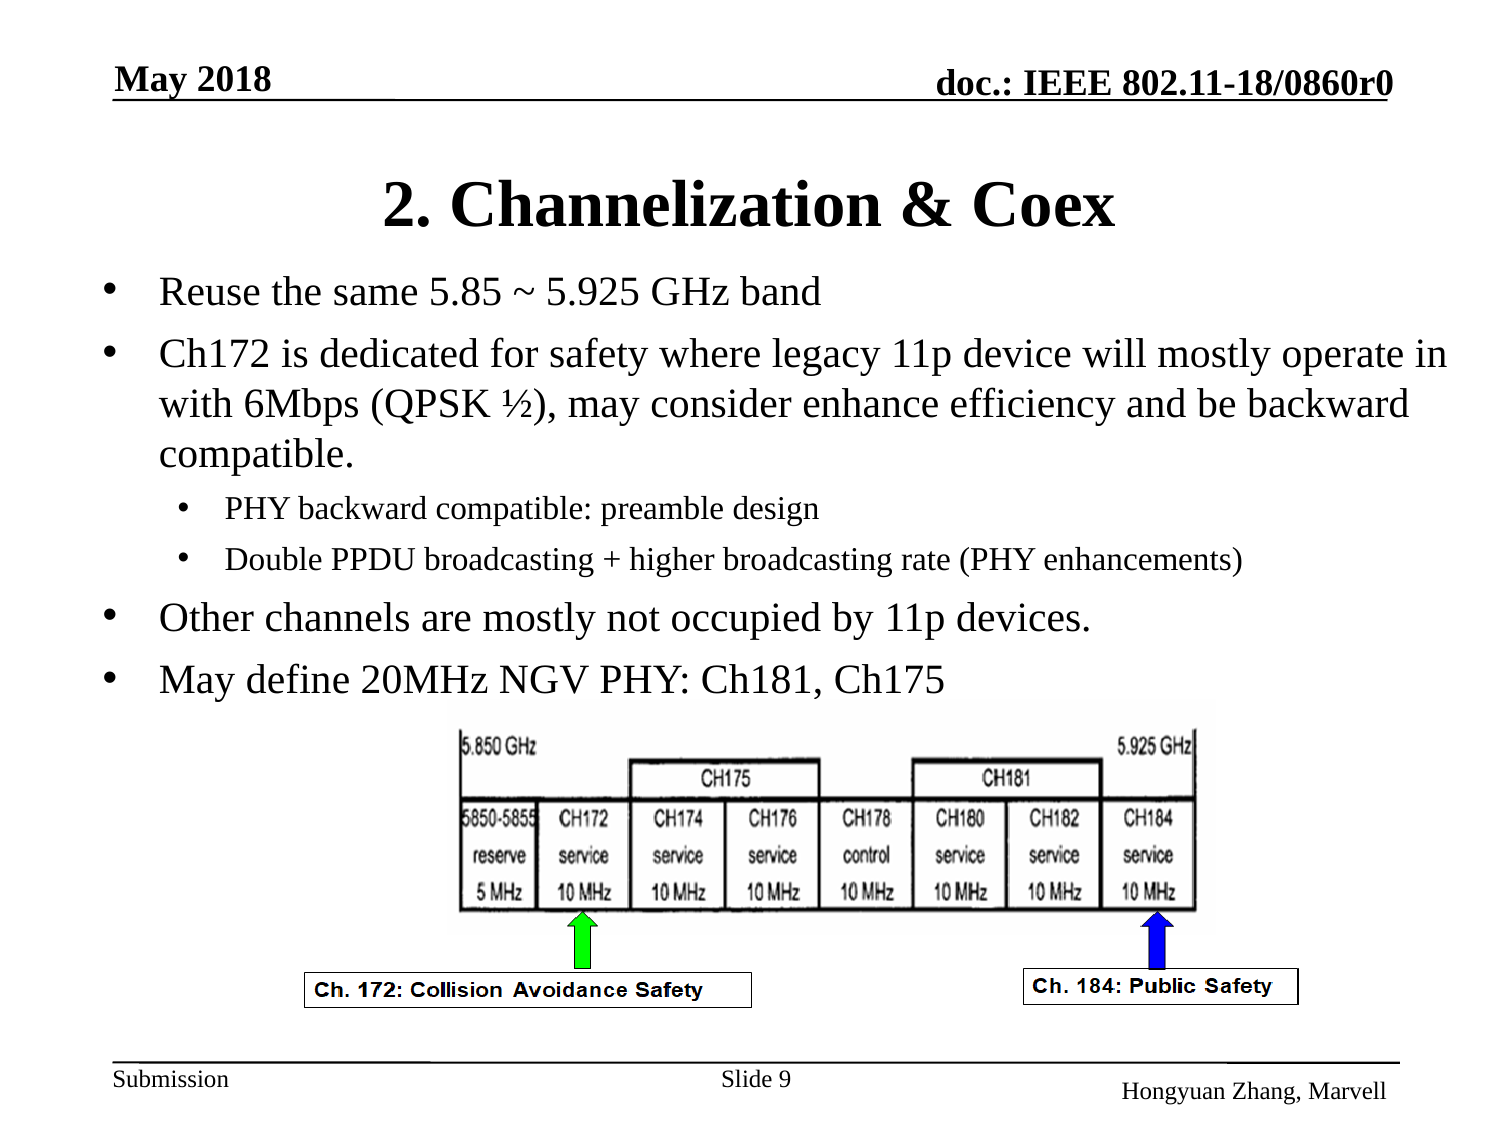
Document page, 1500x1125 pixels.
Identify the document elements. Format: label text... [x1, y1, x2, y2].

picture [299, 699, 1299, 1013]
slide_number Slide 9 [712, 1061, 800, 1123]
title 2. Channelization & Coex [112, 112, 1388, 255]
list Reuse the same 5.85 ~ 5.925 GHz band Ch172 is dedicated for safety where legacy 11p device will mostly operate in with 6Mbps (QPSK ½), may consider enhance efficiency and be backward compatible. PHY backward compatible: preamble design Double PPDU broadcasting + higher broadcasting rate (PHY enhancements) Other channels are mostly not occupied by 11p devices. May define 20MHz NGV PHY: Ch181, Ch175 [87, 255, 1476, 532]
footer Hongyuan Zhang, Marvell [864, 1074, 1388, 1105]
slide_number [114, 54, 423, 100]
